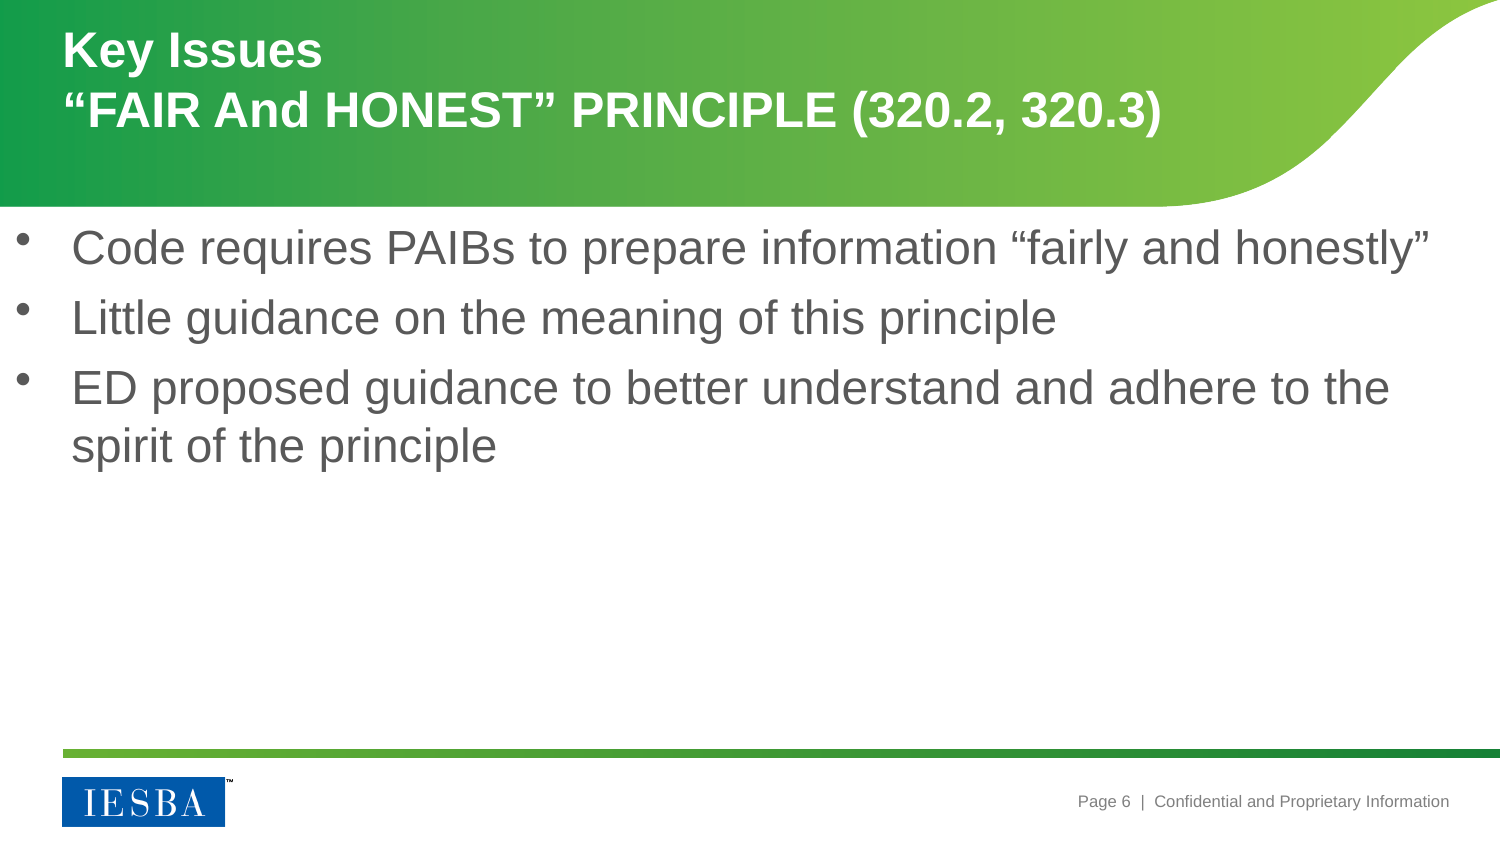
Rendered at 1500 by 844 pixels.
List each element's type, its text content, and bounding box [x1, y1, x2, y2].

picture [0, 0, 1500, 207]
list Code requires PAIBs to prepare information “fairly and honestly” Little guidance on the meaning of this principle ED proposed guidance to better understand and adhere to the spirit of the principle [0, 209, 1500, 747]
picture [62, 777, 233, 827]
title Key Issues “Fair And Honest” Principle (320.2, 320.3) [62, 75, 1300, 141]
